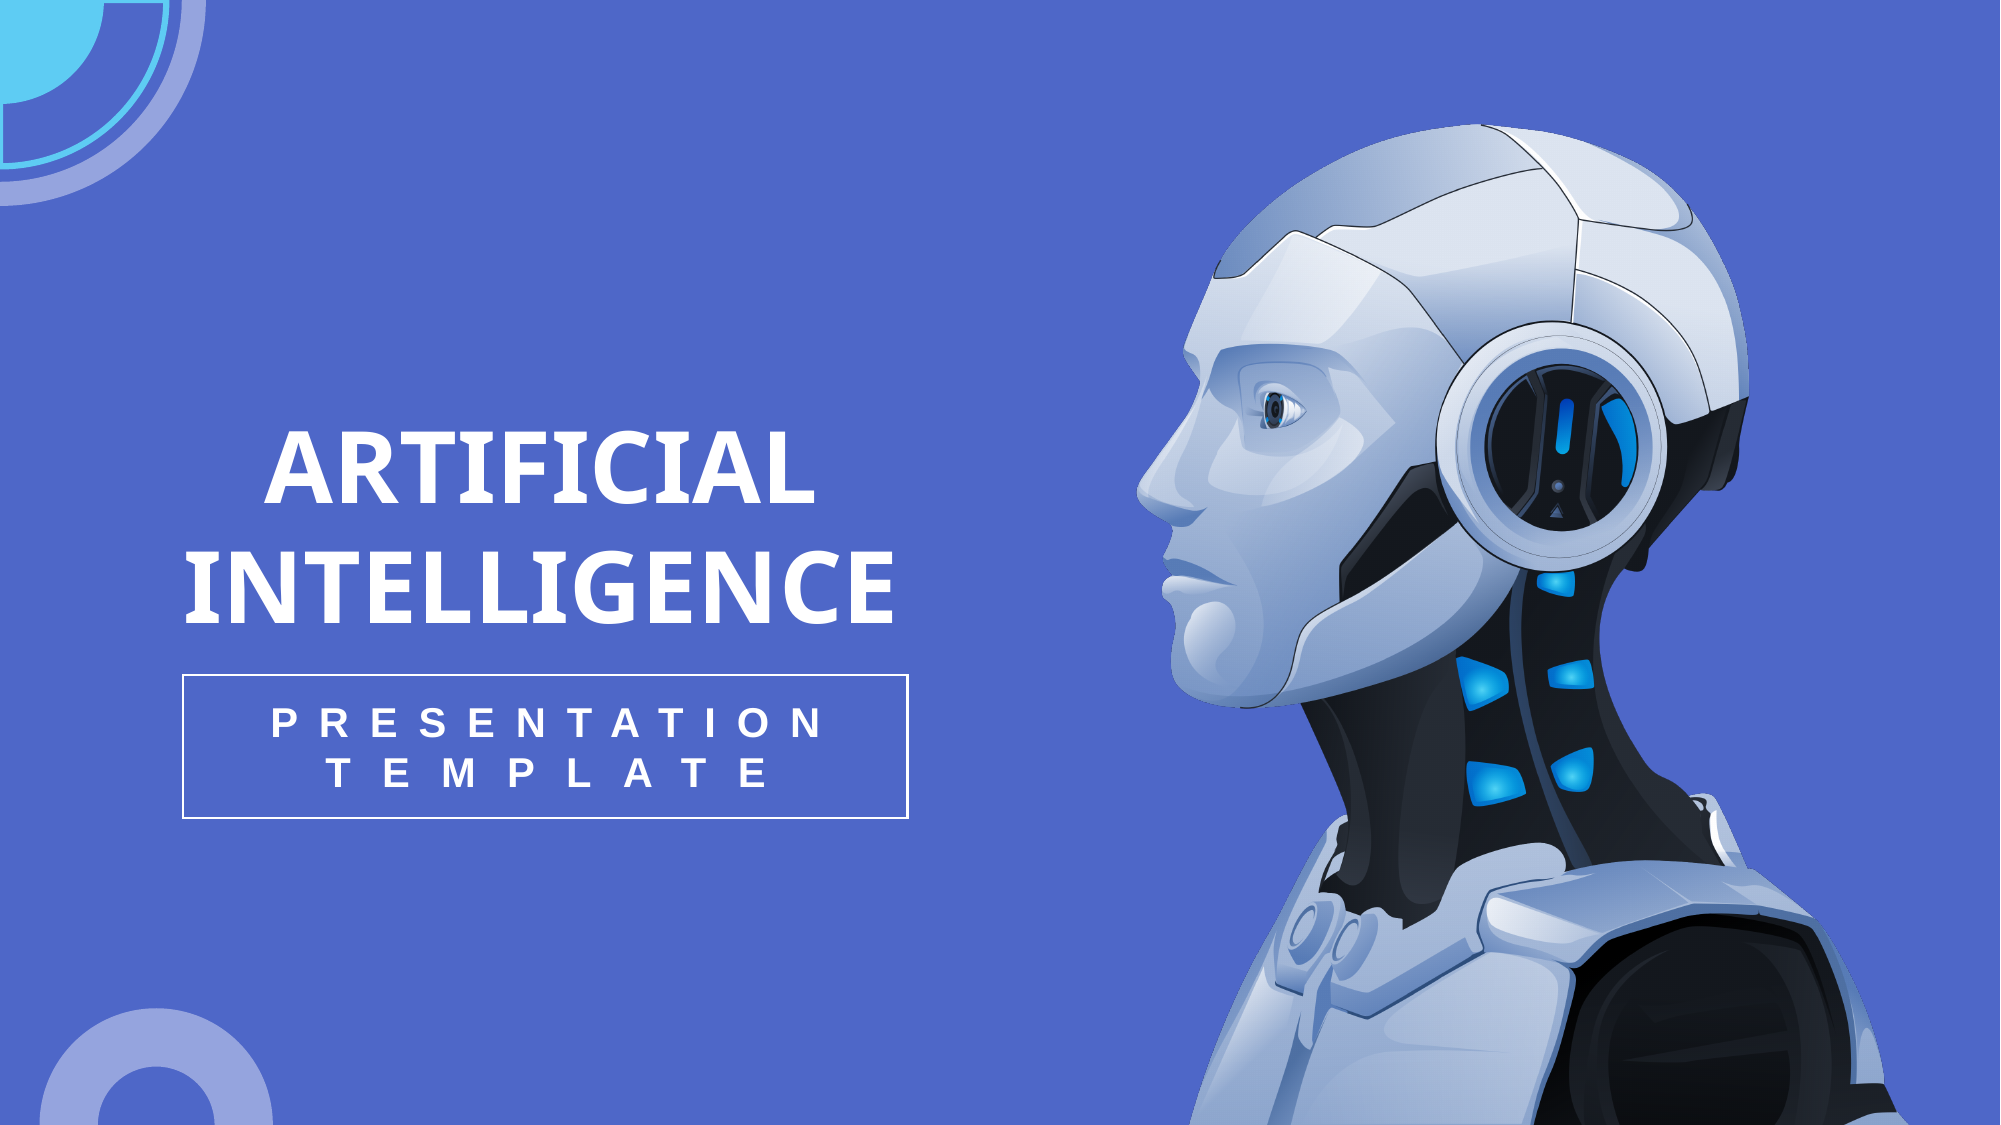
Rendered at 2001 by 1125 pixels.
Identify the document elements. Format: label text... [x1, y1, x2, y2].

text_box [183, 674, 908, 818]
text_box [0, 0, 206, 206]
picture [1070, 124, 1911, 1125]
text_box [38, 1007, 274, 1125]
text_box ARTIFICIAL INTELLIGENCE [88, 396, 994, 652]
